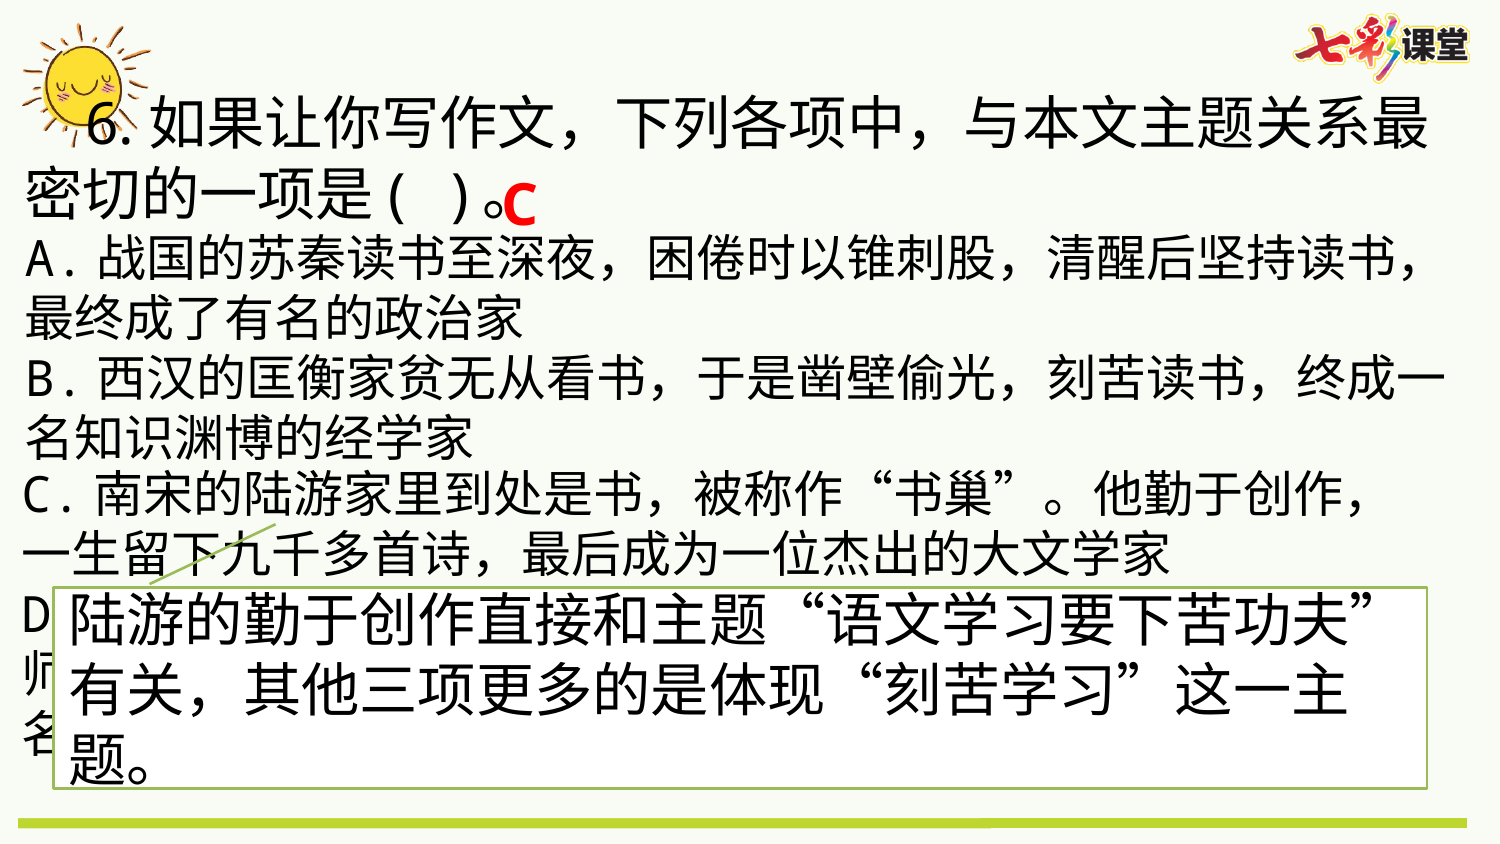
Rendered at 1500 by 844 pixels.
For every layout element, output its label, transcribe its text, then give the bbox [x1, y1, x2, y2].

text_box C.南宋的陆游家里到处是书，被称作“书巢”。他勤于创作，一生留下九千多首诗，最后成为一位杰出的大文学家 D.明朝宋濂自幼好学，曾经徒步数十里，冒着寒雪三度访问老师，几乎丢了性命。后来更是不畏艰辛，遍访名师，最终成为闻名遐迩的散文家。 [6, 455, 1454, 771]
picture [18, 771, 1467, 844]
text_box 陆游的勤于创作直接和主题“语文学习要下苦功夫”有关，其他三项更多的是体现“刻苦学习”这一主题。 [52, 523, 1428, 790]
text_box C [486, 160, 554, 245]
text_box 6.如果让你写作文，下列各项中，与本文主题关系最密切的一项是( )。 A.战国的苏秦读书至深夜，困倦时以锥刺股，清醒后坚持读书，最终成了有名的政治家 B.西汉的匡衡家贫无从看书，于是凿壁偷光，刻苦读书，终成一名知识渊博的经学家 [9, 79, 1471, 474]
picture [1291, 9, 1472, 87]
picture [0, 0, 173, 172]
